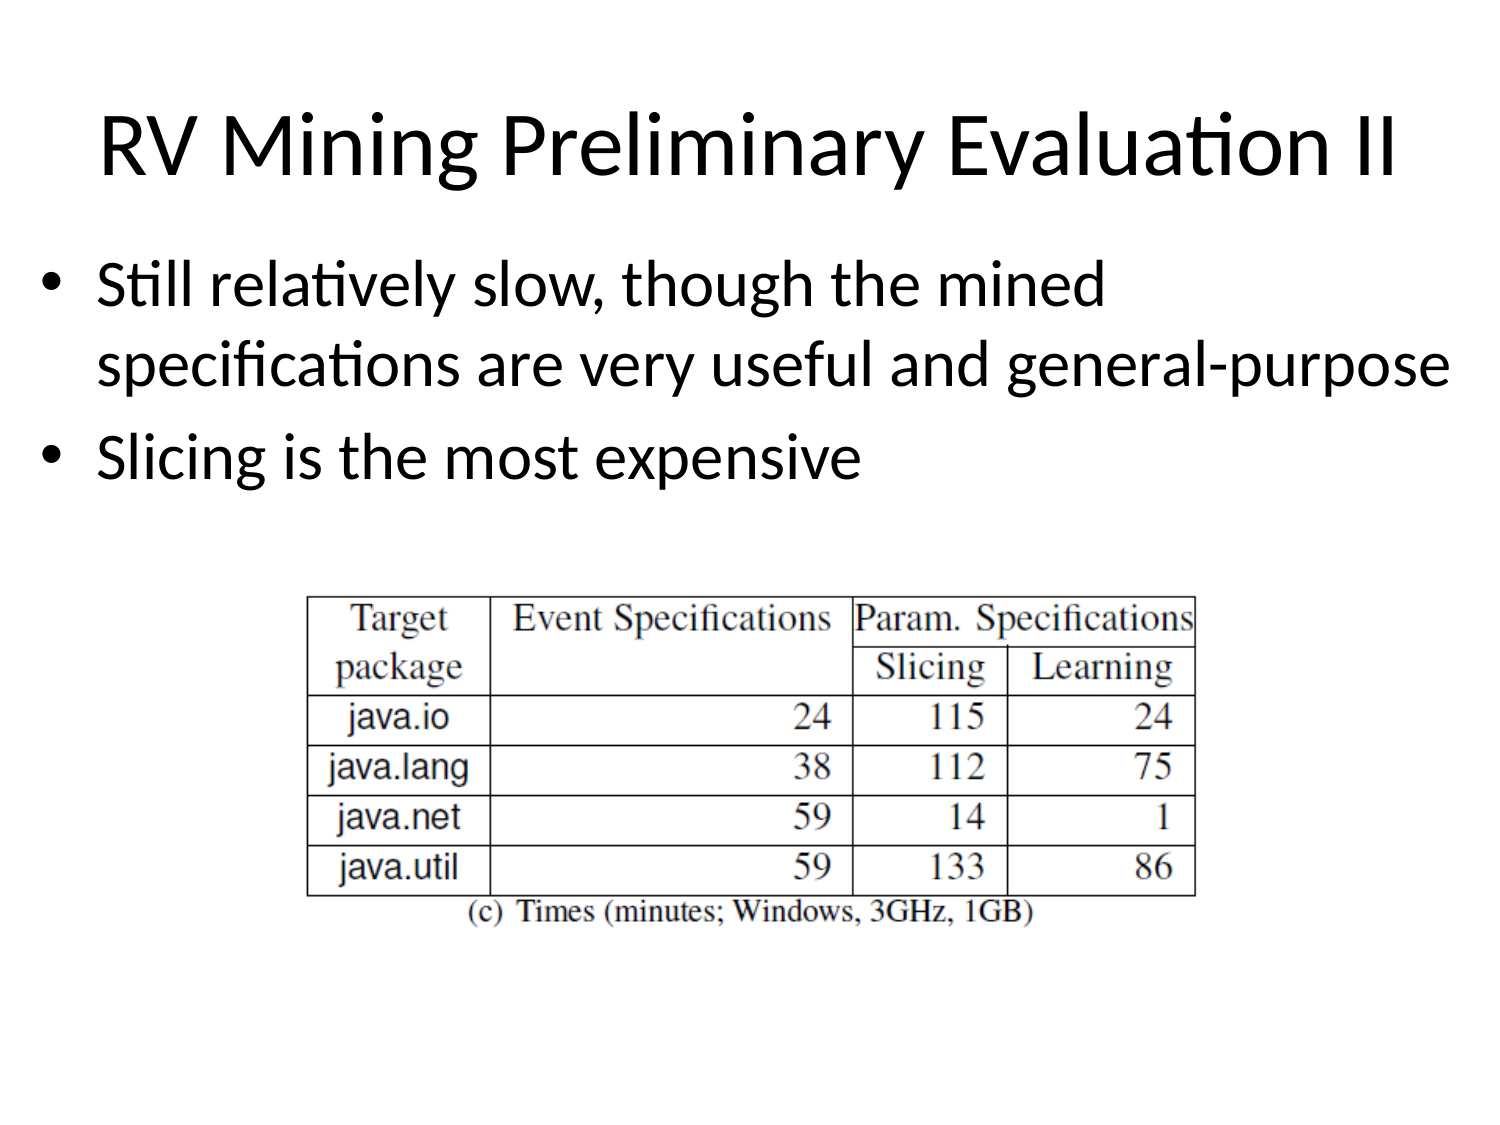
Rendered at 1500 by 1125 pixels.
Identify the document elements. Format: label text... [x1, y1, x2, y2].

title RV Mining Preliminary Evaluation II [75, 45, 1425, 232]
picture [295, 587, 1205, 940]
list Still relatively slow, though the mined specifications are very useful and general-purpose Slicing is the most expensive [24, 232, 1488, 975]
